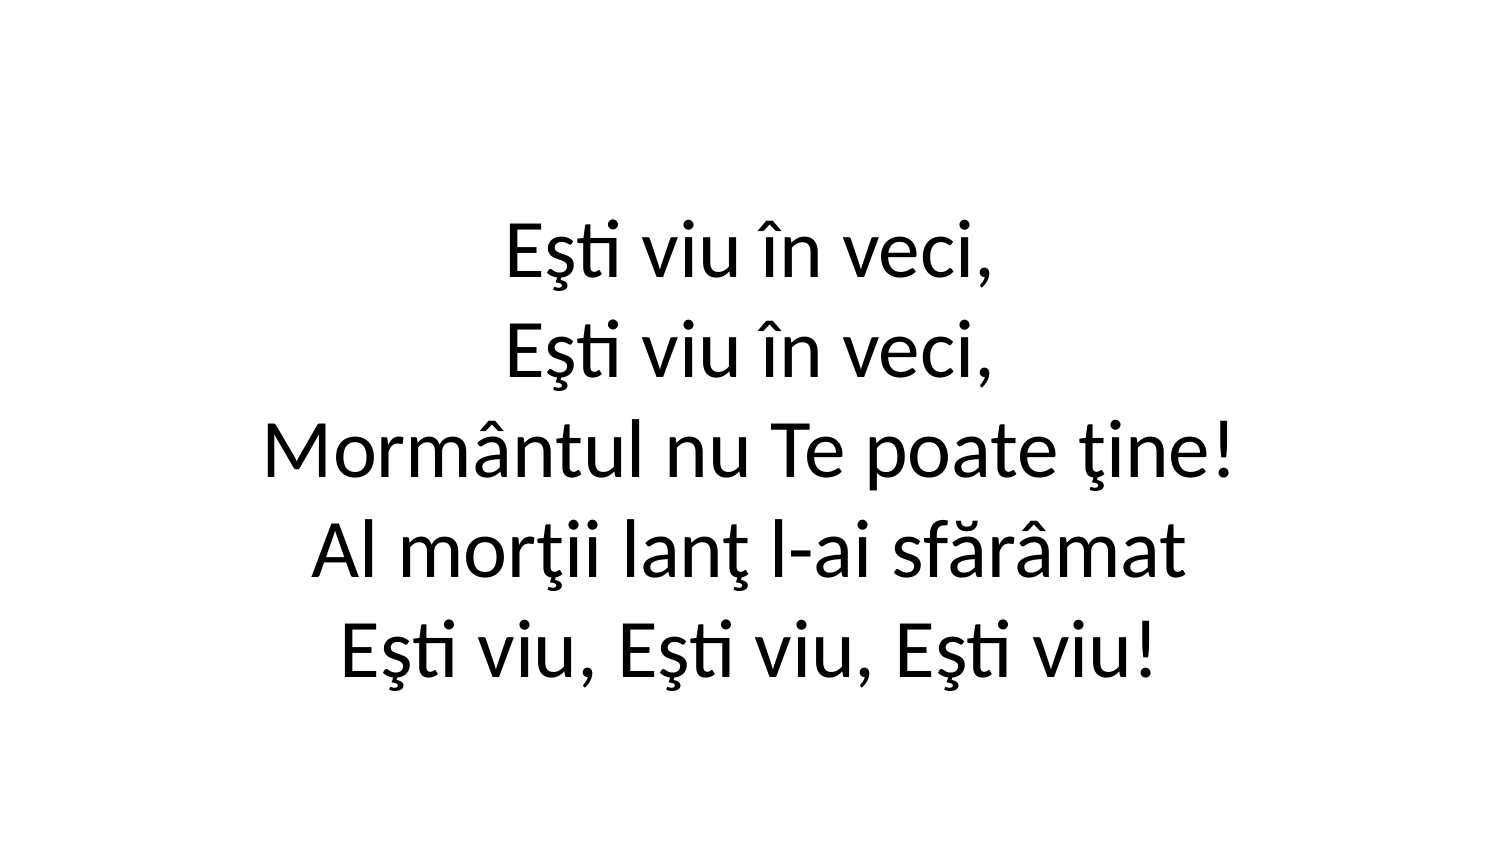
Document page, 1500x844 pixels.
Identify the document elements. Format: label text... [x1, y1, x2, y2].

text_box Eşti viu în veci, Eşti viu în veci, Mormântul nu Te poate ţine! Al morţii lanţ l-ai sfărâmat Eşti viu, Eşti viu, Eşti viu! [246, 142, 1253, 702]
